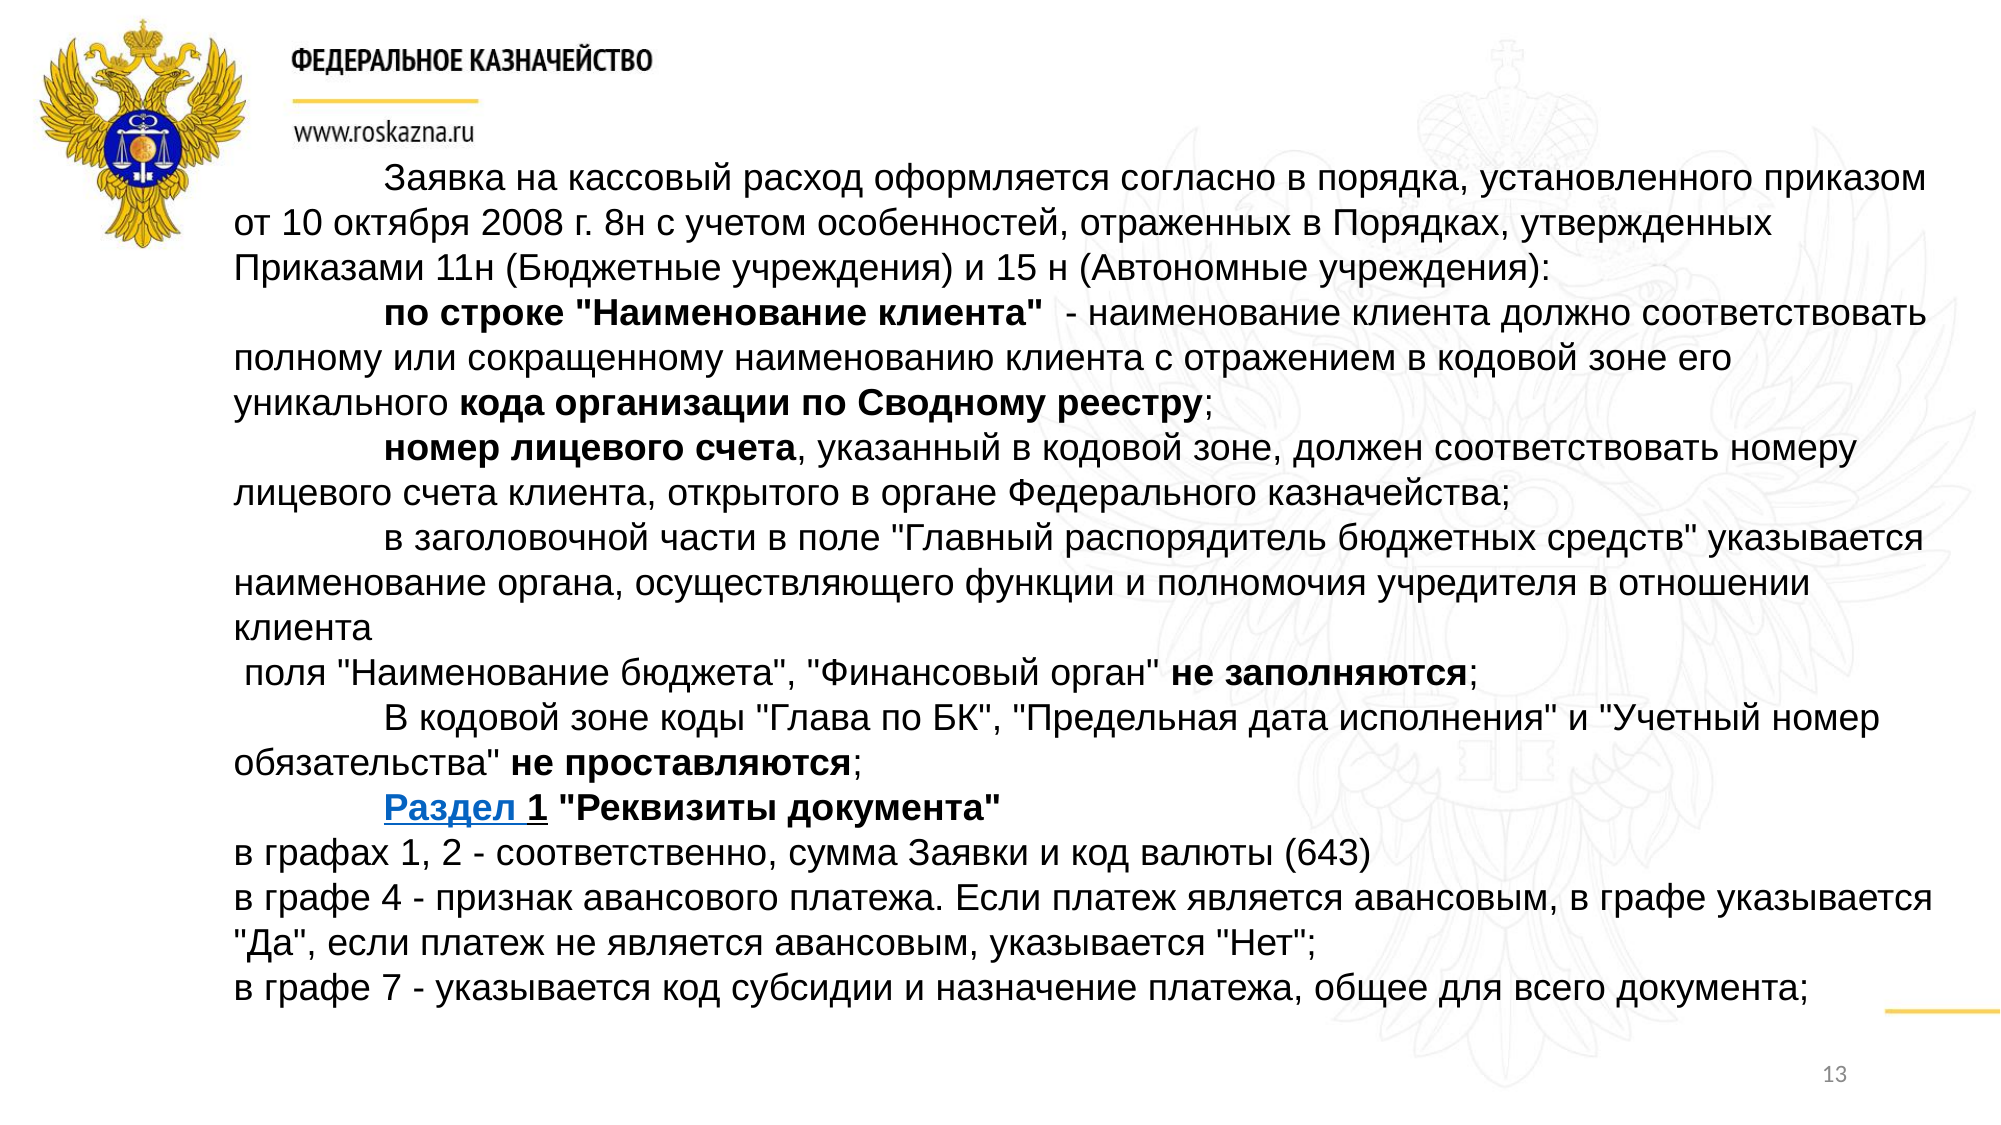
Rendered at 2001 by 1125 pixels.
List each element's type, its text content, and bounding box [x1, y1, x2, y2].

picture [0, 0, 2001, 1125]
text_box Заявка на кассовый расход оформляется согласно в порядка, установленного приказом от 10 октября 2008 г. 8н с учетом особенностей, отраженных в Порядках, утвержденных Приказами 11н (Бюджетные учреждения) и 15 н (Автономные учреждения): по строке "Наименование клиента" - наименование клиента должно соответствовать полному или сокращенному наименованию клиента с отражением в кодовой зоне его уникального кода организации по Сводному реестру; номер лицевого счета, указанный в кодовой зоне, должен соответствовать номеру лицевого счета клиента, открытого в органе Федерального казначейства; в заголовочной части в поле "Главный распорядитель бюджетных средств" указывается наименование органа, осуществляющего функции и полномочия учредителя в отношении клиента поля "Наименование бюджета", "Финансовый орган" не заполняются; В кодовой зоне коды "Глава по БК", "Предельная дата исполнения" и "Учетный номер обязательства" не проставляются; Раздел 1 "Реквизиты документа" в графах 1, 2 - соответственно, сумма Заявки и код валюты (643) в графе 4 - признак авансового платежа. Если платеж является авансовым, в графе указывается "Да", если платеж не является авансовым, указывается "Нет"; в графе 7 - указывается код субсидии и назначение платежа, общее для всего документа; [218, 145, 1956, 1016]
slide_number 13 [1412, 1042, 1863, 1103]
